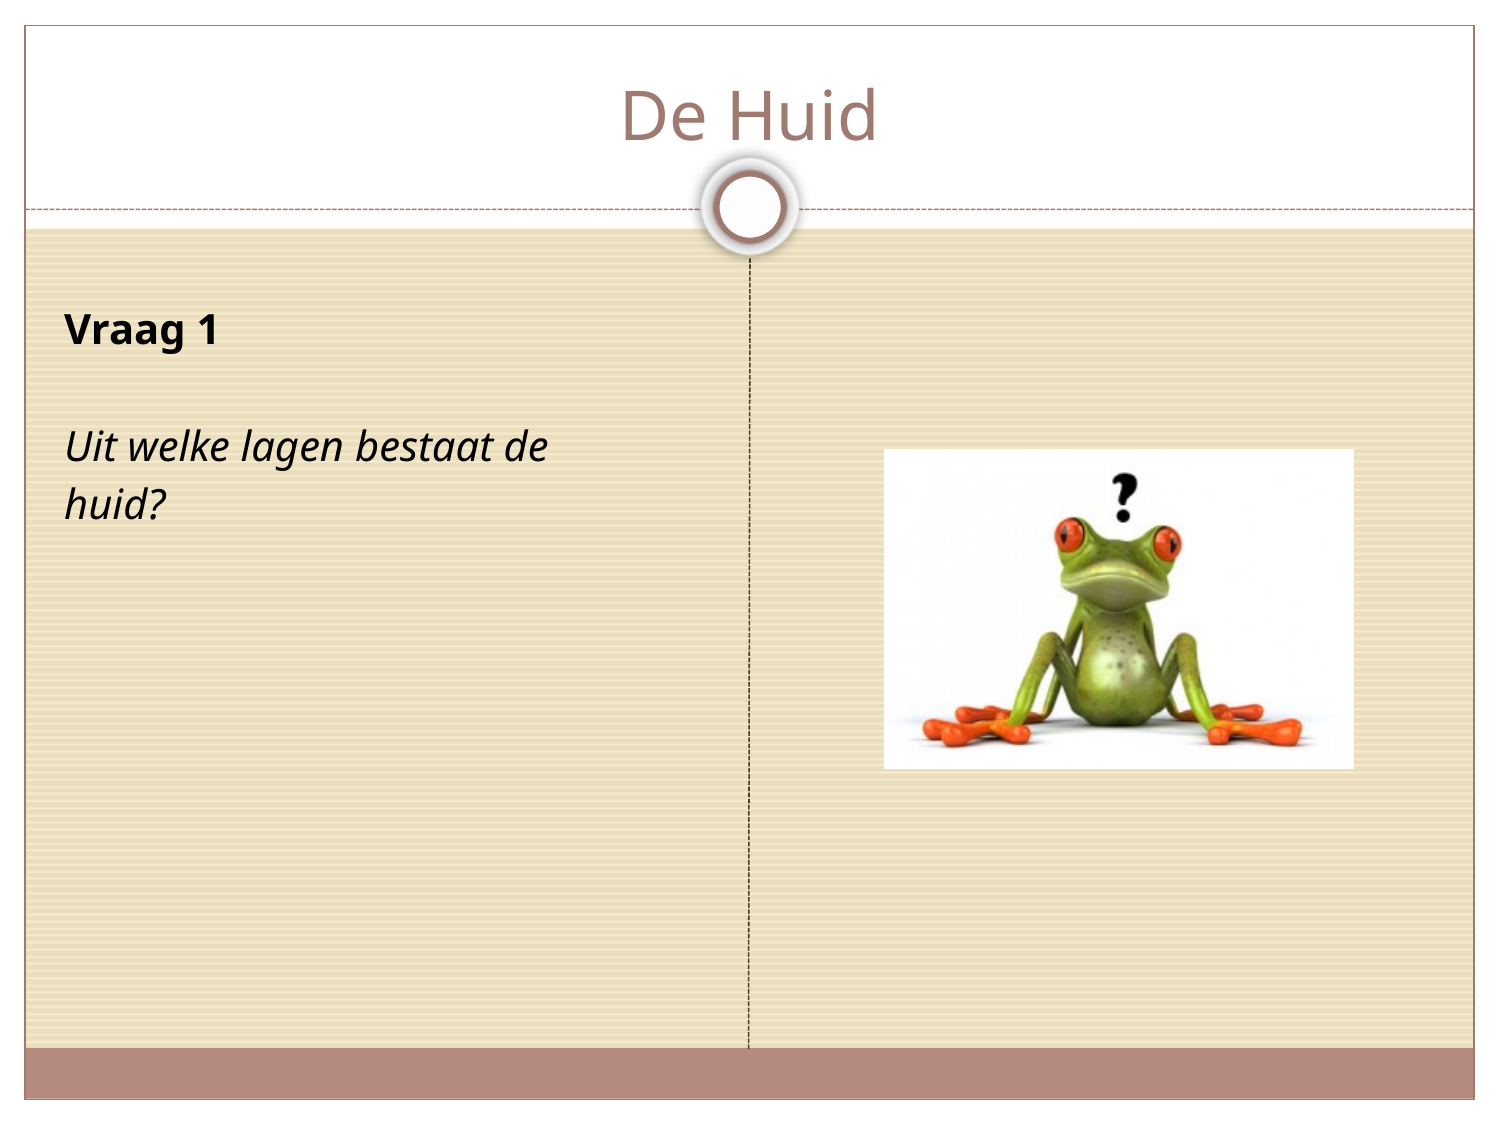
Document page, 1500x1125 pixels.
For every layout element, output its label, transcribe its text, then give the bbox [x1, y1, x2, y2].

list Vraag 1 Uit welke lagen bestaat de huid? [49, 224, 712, 993]
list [887, 452, 1352, 767]
title De Huid [49, 37, 1450, 162]
